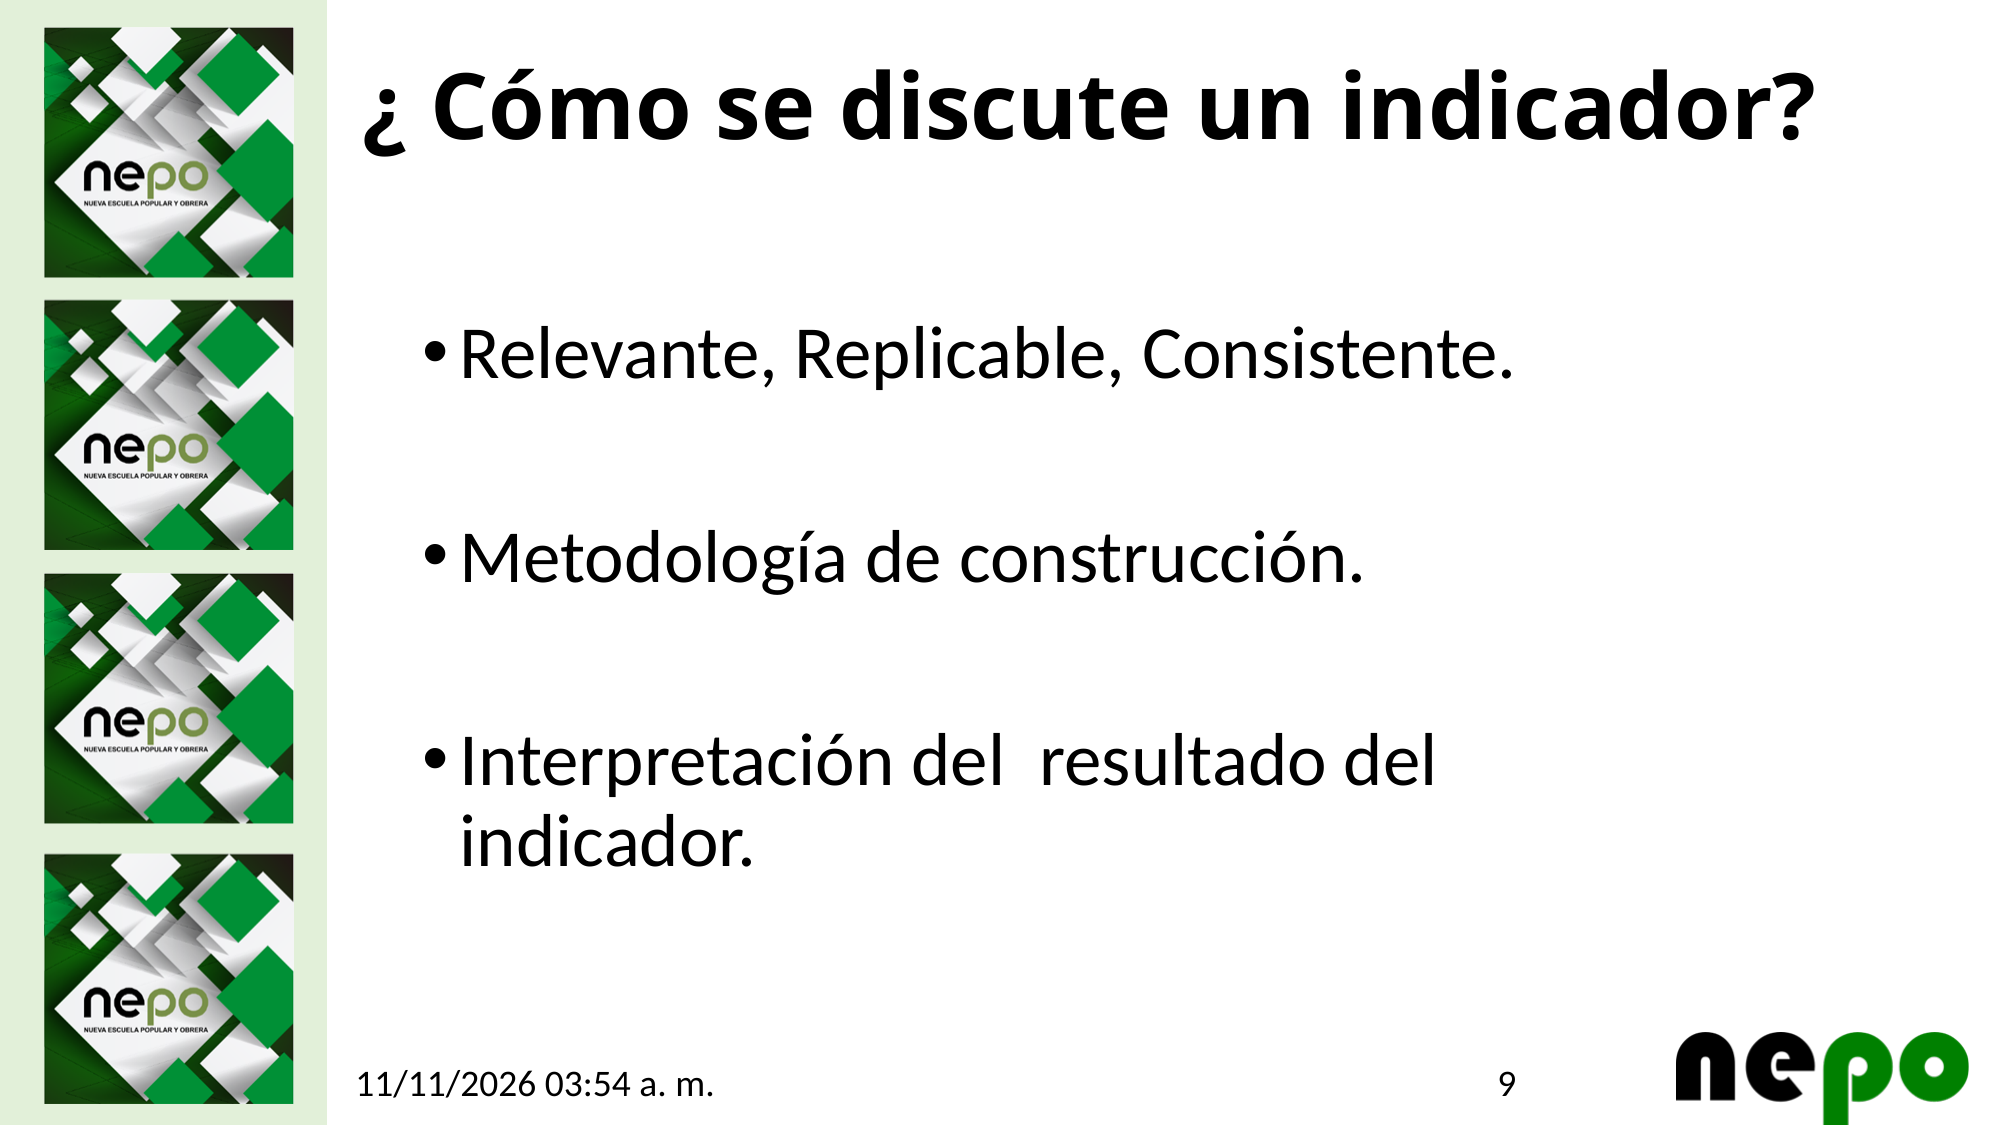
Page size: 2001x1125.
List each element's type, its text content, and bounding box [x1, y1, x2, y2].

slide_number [340, 1051, 791, 1111]
list Relevante, Replicable, Consistente. Metodología de construcción. Interpretación del resultado del indicador. [407, 306, 1571, 878]
picture [1676, 1032, 1969, 1125]
picture [0, 0, 327, 1125]
slide_number 9 [1482, 1051, 1675, 1111]
title ¿ Cómo se discute un indicador? [347, 52, 1964, 165]
